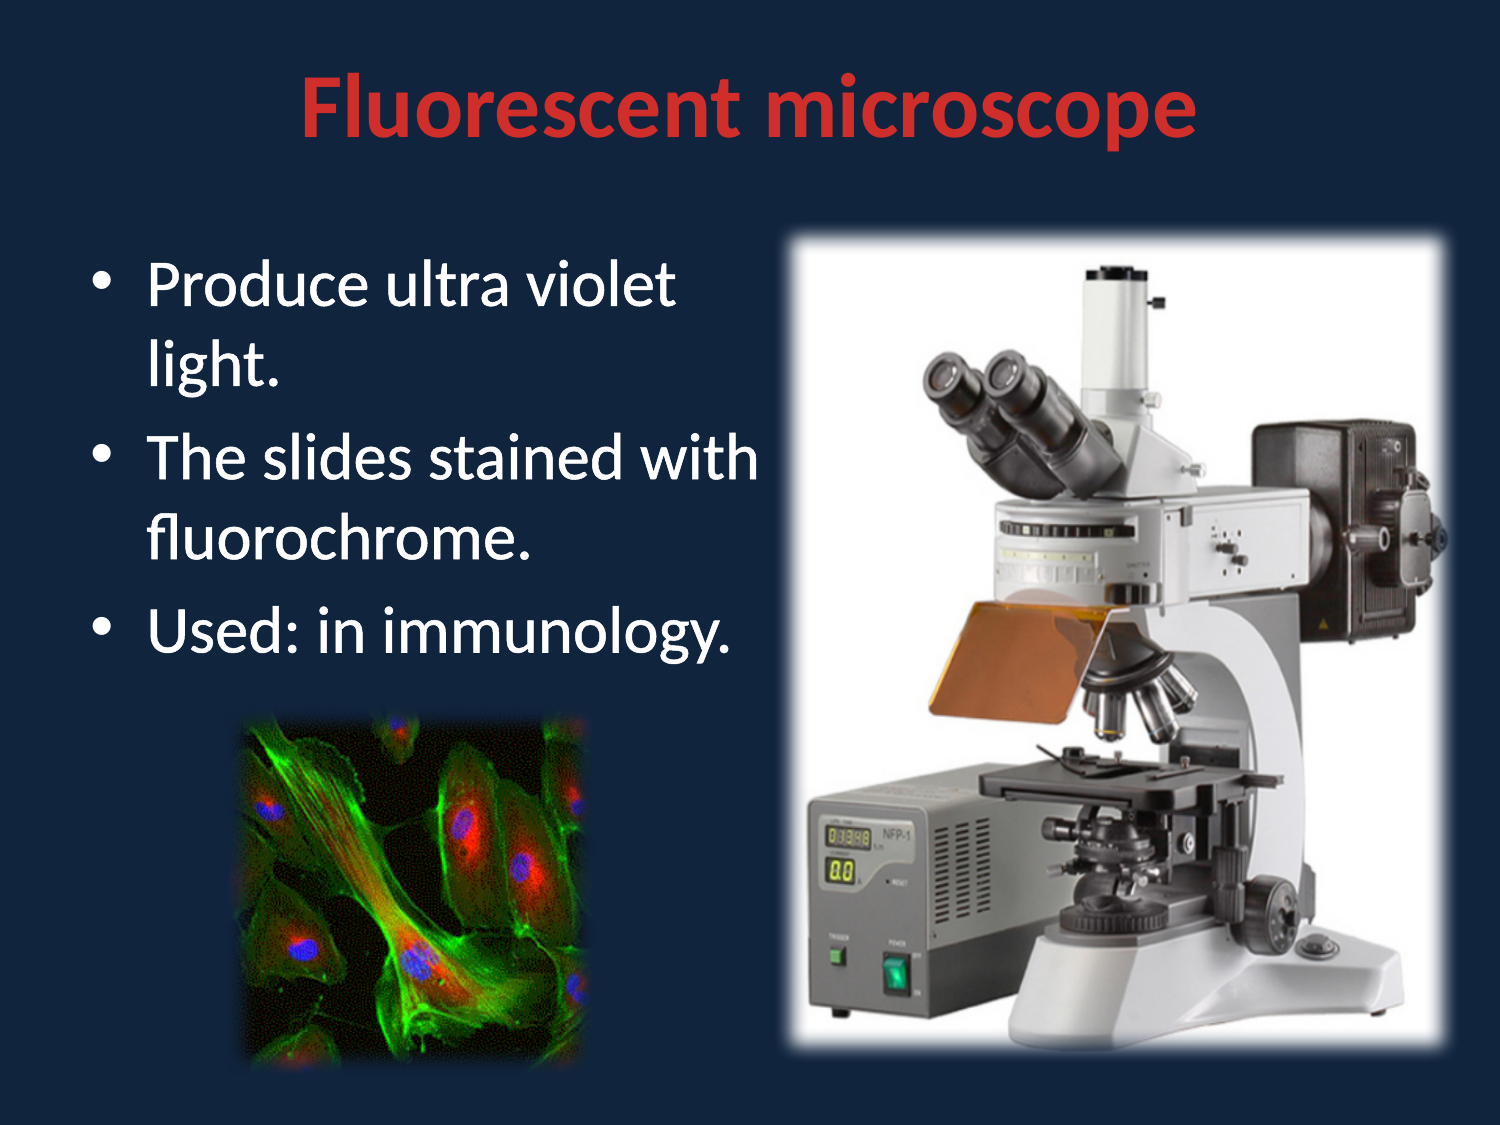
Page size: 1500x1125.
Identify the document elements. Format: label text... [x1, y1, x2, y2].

picture [773, 219, 1461, 1064]
picture [224, 703, 597, 1077]
list Produce ultra violet light. The slides stained with fluorochrome. Used: in immunology. [75, 231, 768, 740]
title Fluorescent microscope [75, 7, 1425, 195]
